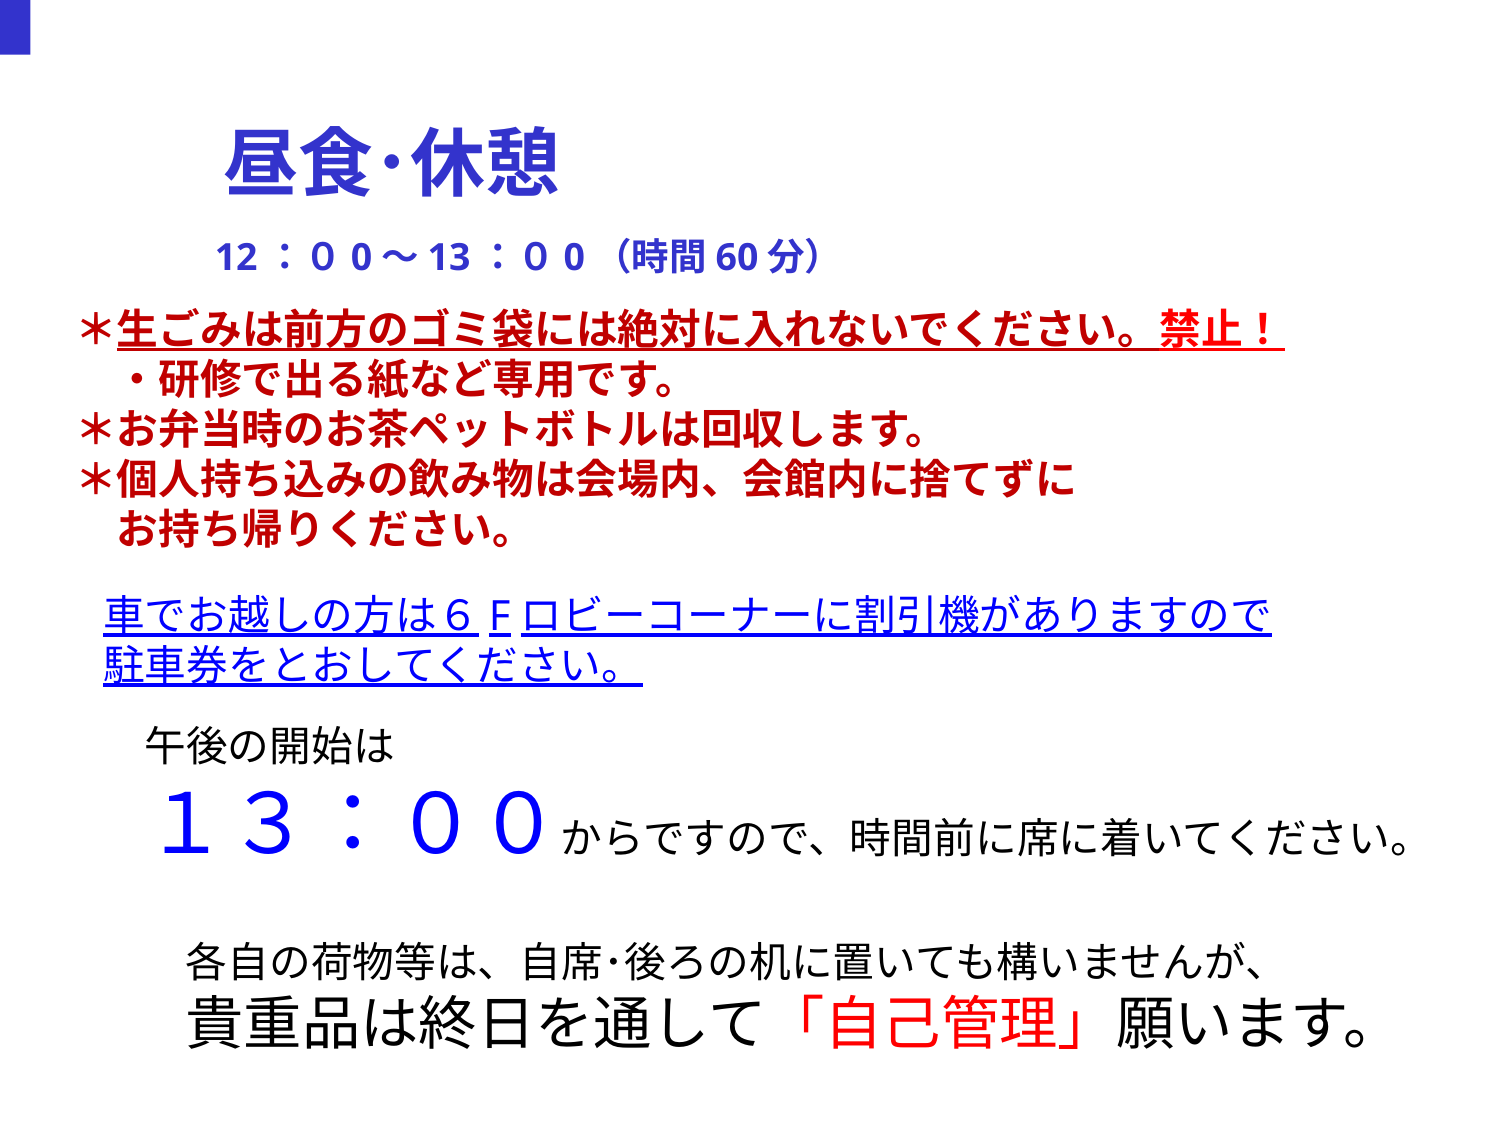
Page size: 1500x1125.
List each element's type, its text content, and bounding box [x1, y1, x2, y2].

text_box [0, 0, 31, 55]
text_box 昼食･休憩 12：０0～13：０0（時間60分） [41, 90, 1467, 286]
text_box ＊生ごみは前方のゴミ袋には絶対に入れないでください。禁止！ ・研修で出る紙など専用です。 ＊お弁当時のお茶ペットボトルは回収します。 ＊個人持ち込みの飲み物は会場内、会館内に捨てずに お持ち帰りください。 [60, 295, 1427, 561]
text_box 午後の開始は １３：００からですので、時間前に席に着いてください。 [129, 712, 1418, 878]
text_box 各自の荷物等は、自席･後ろの机に置いても構いませんが、 貴重品は終日を通して「自己管理」願います。 [171, 928, 1424, 1064]
text_box 車でお越しの方は６Fロビーコーナーに割引機がありますので 駐車券をとおしてください。 [88, 581, 1353, 696]
